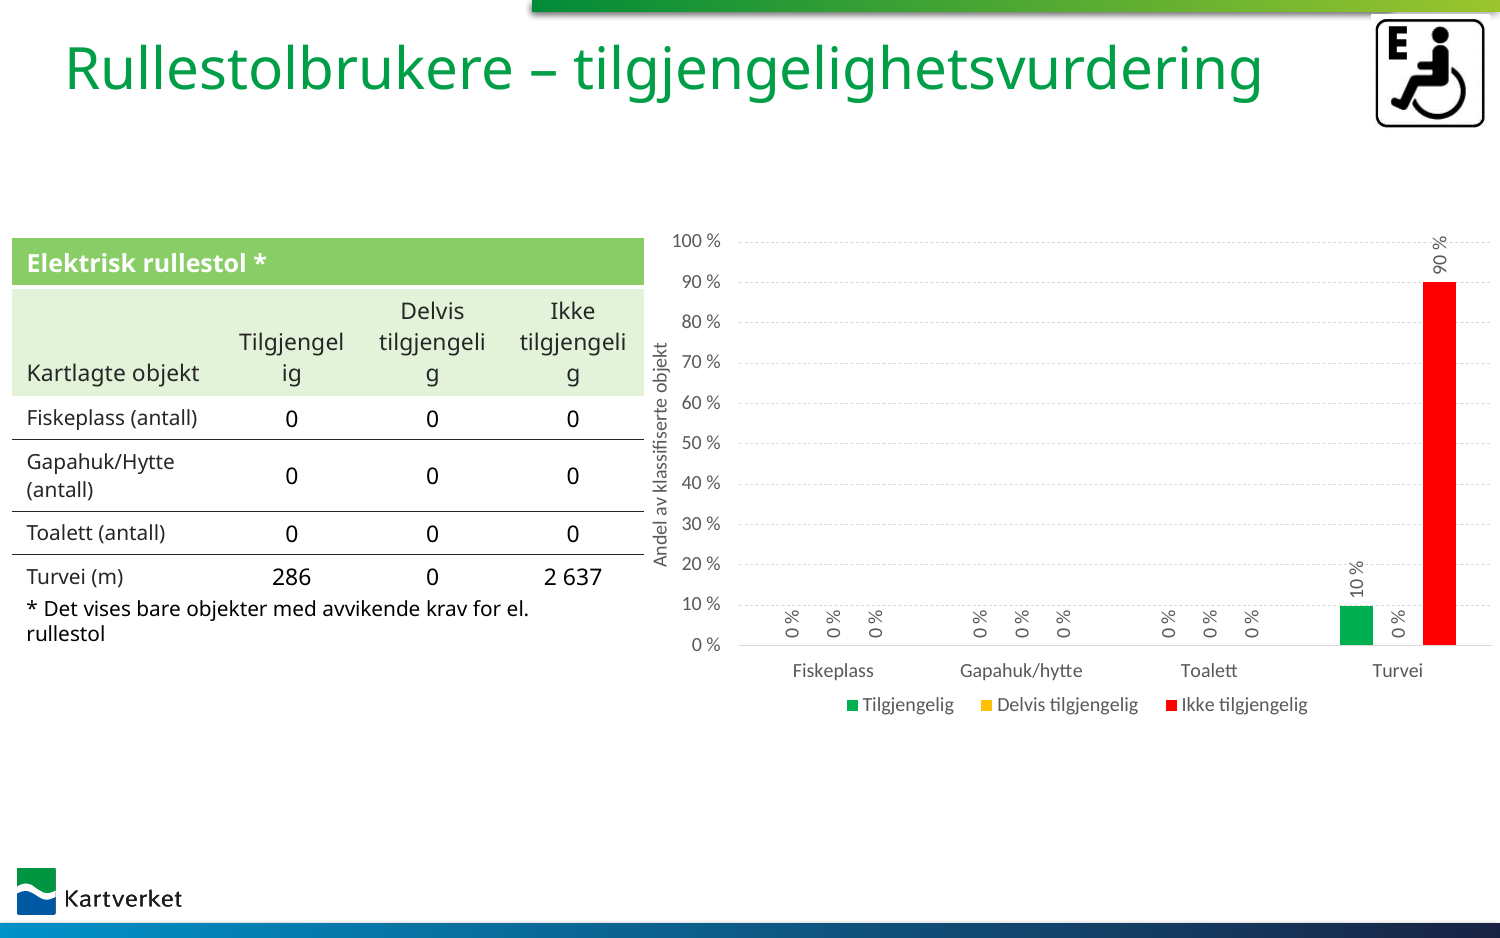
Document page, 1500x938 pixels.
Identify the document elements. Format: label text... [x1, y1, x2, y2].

table_cell Toalett (antall) [12, 512, 222, 554]
table_cell Fiskeplass (antall) [12, 396, 222, 439]
table_cell 286 [222, 555, 362, 588]
text_box * Det vises bare objekter med avvikende krav for el. rullestol [11, 588, 597, 653]
table_cell 0 [362, 440, 503, 511]
table_cell 2 637 [503, 555, 638, 598]
table_cell Delvis tilgjengelig [362, 289, 503, 396]
table_header Elektrisk rullestol * [12, 238, 638, 285]
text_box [1371, 13, 1491, 133]
picture [643, 218, 1500, 728]
table_cell 0 [222, 512, 362, 554]
table_cell Turvei (m) [12, 555, 222, 588]
text_box Rullestolbrukere – tilgjengelighetsvurdering [49, 12, 1372, 109]
table_cell 0 [503, 440, 638, 511]
table_cell 0 [503, 512, 638, 554]
table_cell Kartlagte objekt [12, 289, 222, 396]
table_cell Tilgjengelig [222, 289, 362, 396]
table_cell 0 [362, 396, 503, 439]
table_cell 0 [222, 440, 362, 511]
table_cell 0 [503, 396, 638, 439]
table_cell Ikke tilgjengelig [503, 289, 638, 396]
table_cell 0 [362, 555, 503, 588]
table_cell 0 [222, 396, 362, 439]
table_cell Gapahuk/Hytte (antall) [12, 440, 222, 511]
table_cell 0 [362, 512, 503, 554]
